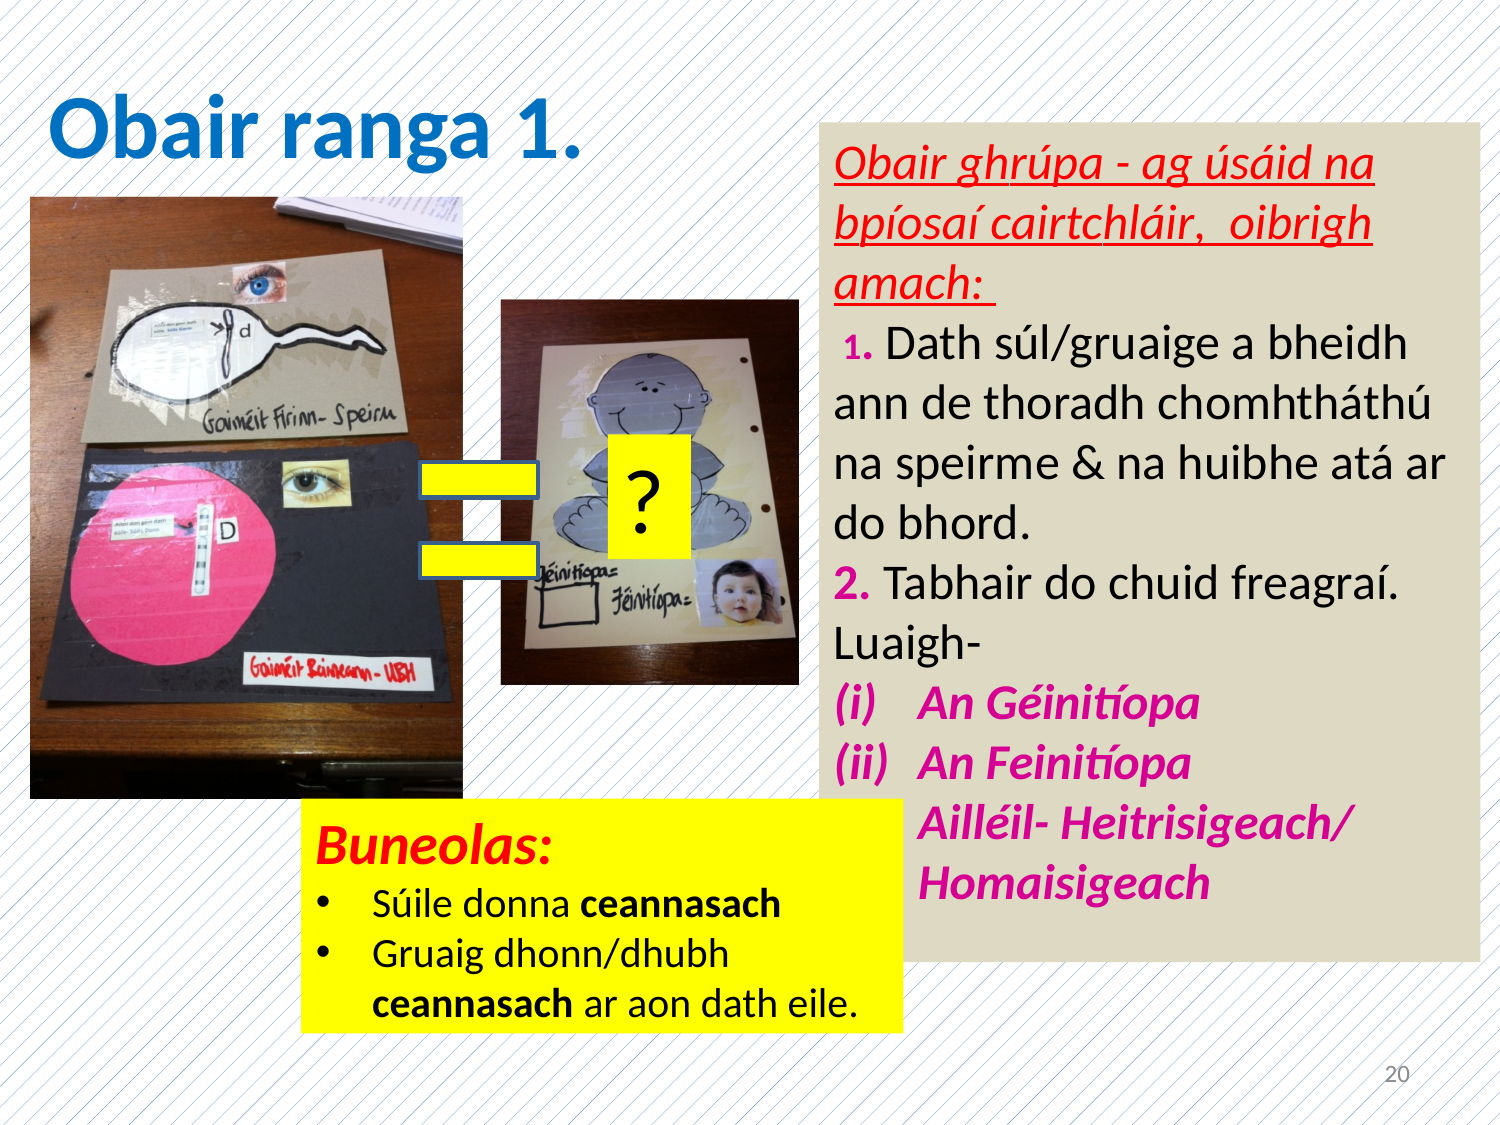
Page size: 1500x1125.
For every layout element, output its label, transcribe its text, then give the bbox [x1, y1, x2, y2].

text_box Obair ranga 1. [33, 59, 691, 184]
text_box Obair ghrúpa - ag úsáid na bpíosaí cairtchláir, oibrigh amach: 1. Dath súl/gruaige a bheidh ann de thoradh chomhtháthú na speirme & na huibhe atá ar do bhord. 2. Tabhair do chuid freagraí. Luaigh- An Géinitíopa An Feinitíopa Ailléil- Heitrisigeach/ Homaisigeach [818, 122, 1481, 963]
picture [0, 197, 842, 799]
slide_number 20 [1074, 1042, 1425, 1103]
text_box Buneolas: Súile donna ceannasach Gruaig dhonn/dhubh ceannasach ar aon dath eile. [301, 798, 904, 1034]
